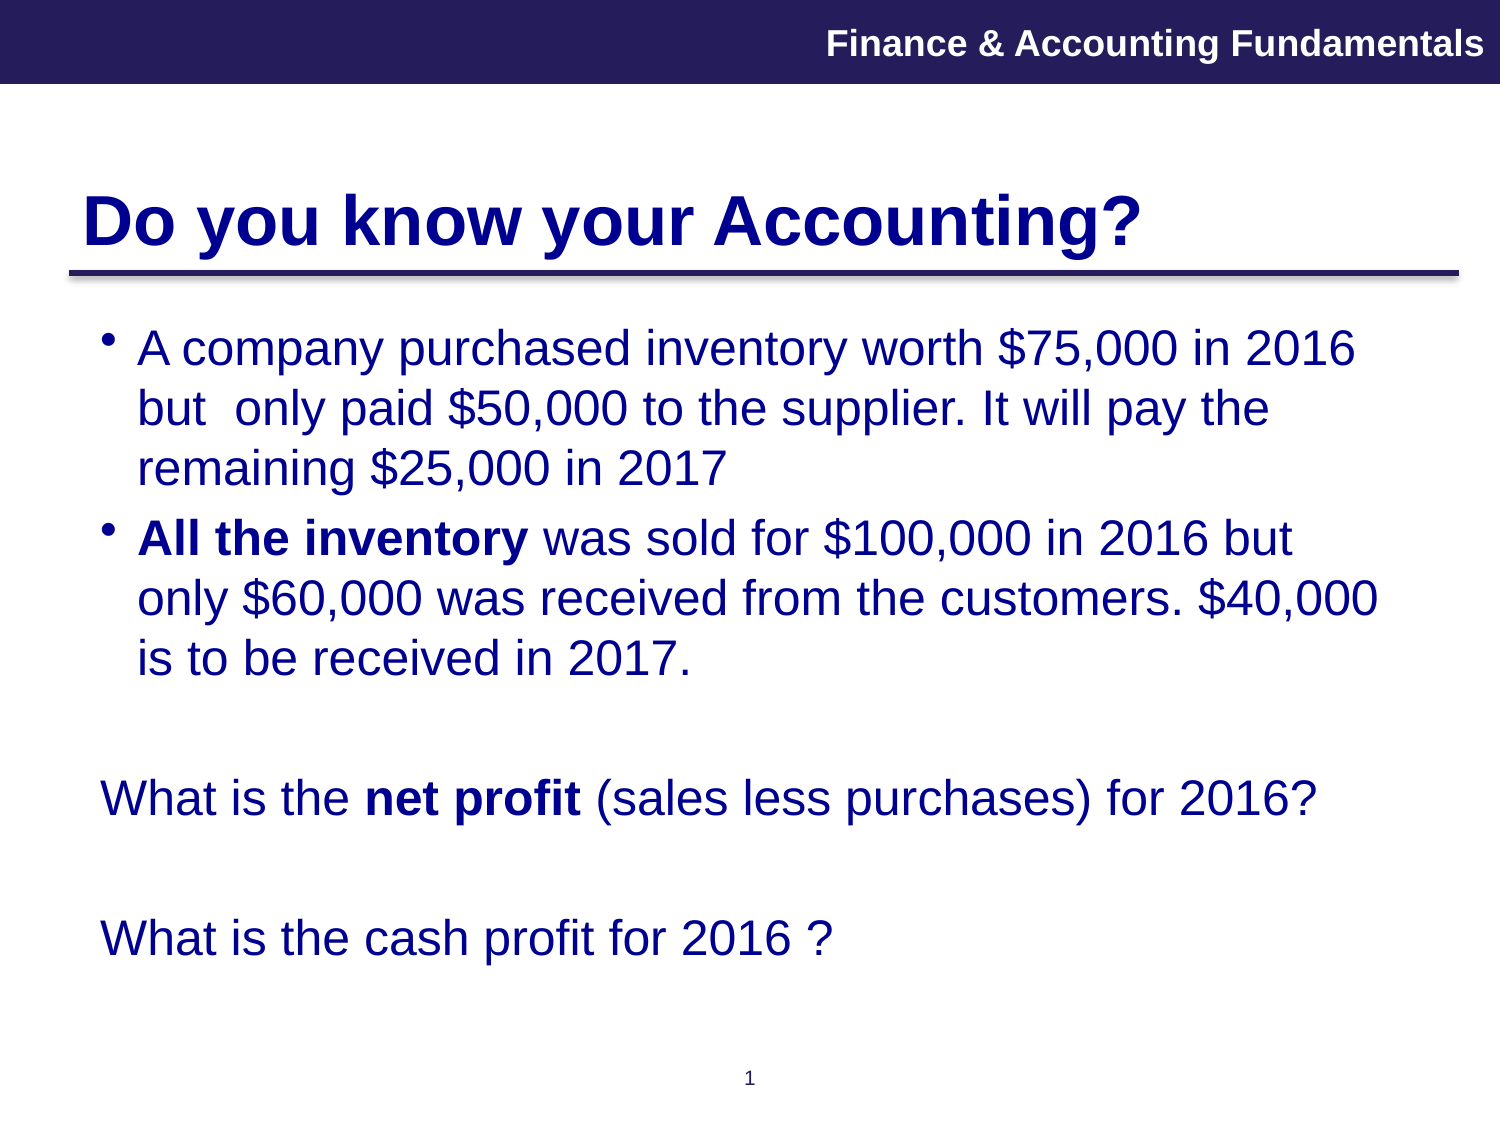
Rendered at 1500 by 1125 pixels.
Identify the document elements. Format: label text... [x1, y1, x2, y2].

slide_number 1 [714, 1057, 786, 1118]
title Do you know your Accounting? [67, 91, 1453, 268]
list A company purchased inventory worth $75,000 in 2016 but only paid $50,000 to the supplier. It will pay the remaining $25,000 in 2017 All the inventory was sold for $100,000 in 2016 but only $60,000 was received from the customers. $40,000 is to be received in 2017. What is the net profit (sales less purchases) for 2016? What is the cash profit for 2016 ? [85, 308, 1413, 1047]
